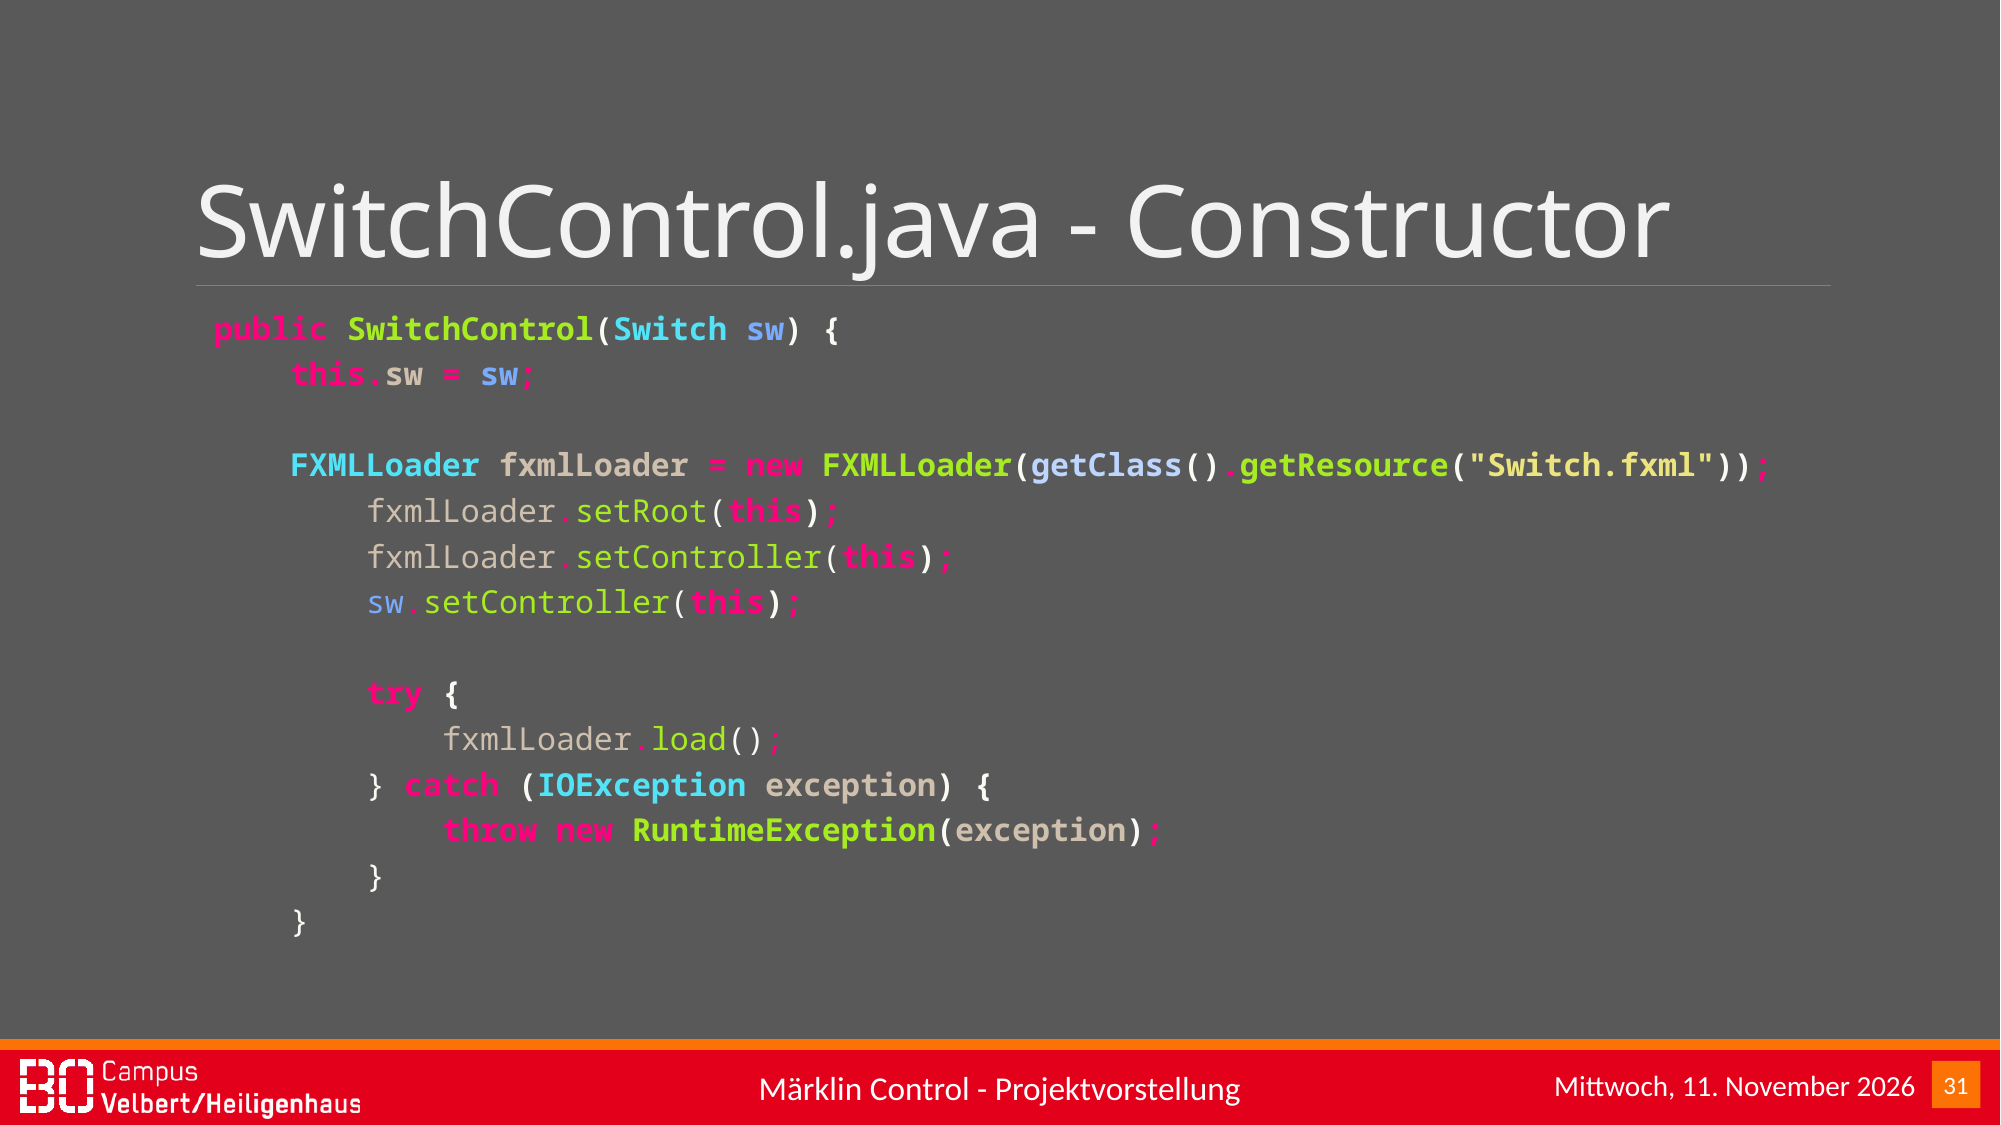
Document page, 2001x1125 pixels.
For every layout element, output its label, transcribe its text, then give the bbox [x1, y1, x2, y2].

title SwitchControl.java - Constructor [180, 47, 1830, 285]
picture [101, 1057, 365, 1120]
list public SwitchControl(Switch sw) { this.sw = sw; FXMLLoader fxmlLoader = new FXMLLoader(getClass().getResource("Switch.fxml")); fxmlLoader.setRoot(this); fxmlLoader.setController(this); sw.setController(this); try { fxmlLoader.load(); } catch (IOException exception) { throw new RuntimeException(exception); } } [200, 293, 1851, 954]
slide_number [1525, 1054, 1931, 1115]
slide_number 31 [1931, 1060, 1981, 1109]
picture [19, 1059, 94, 1113]
